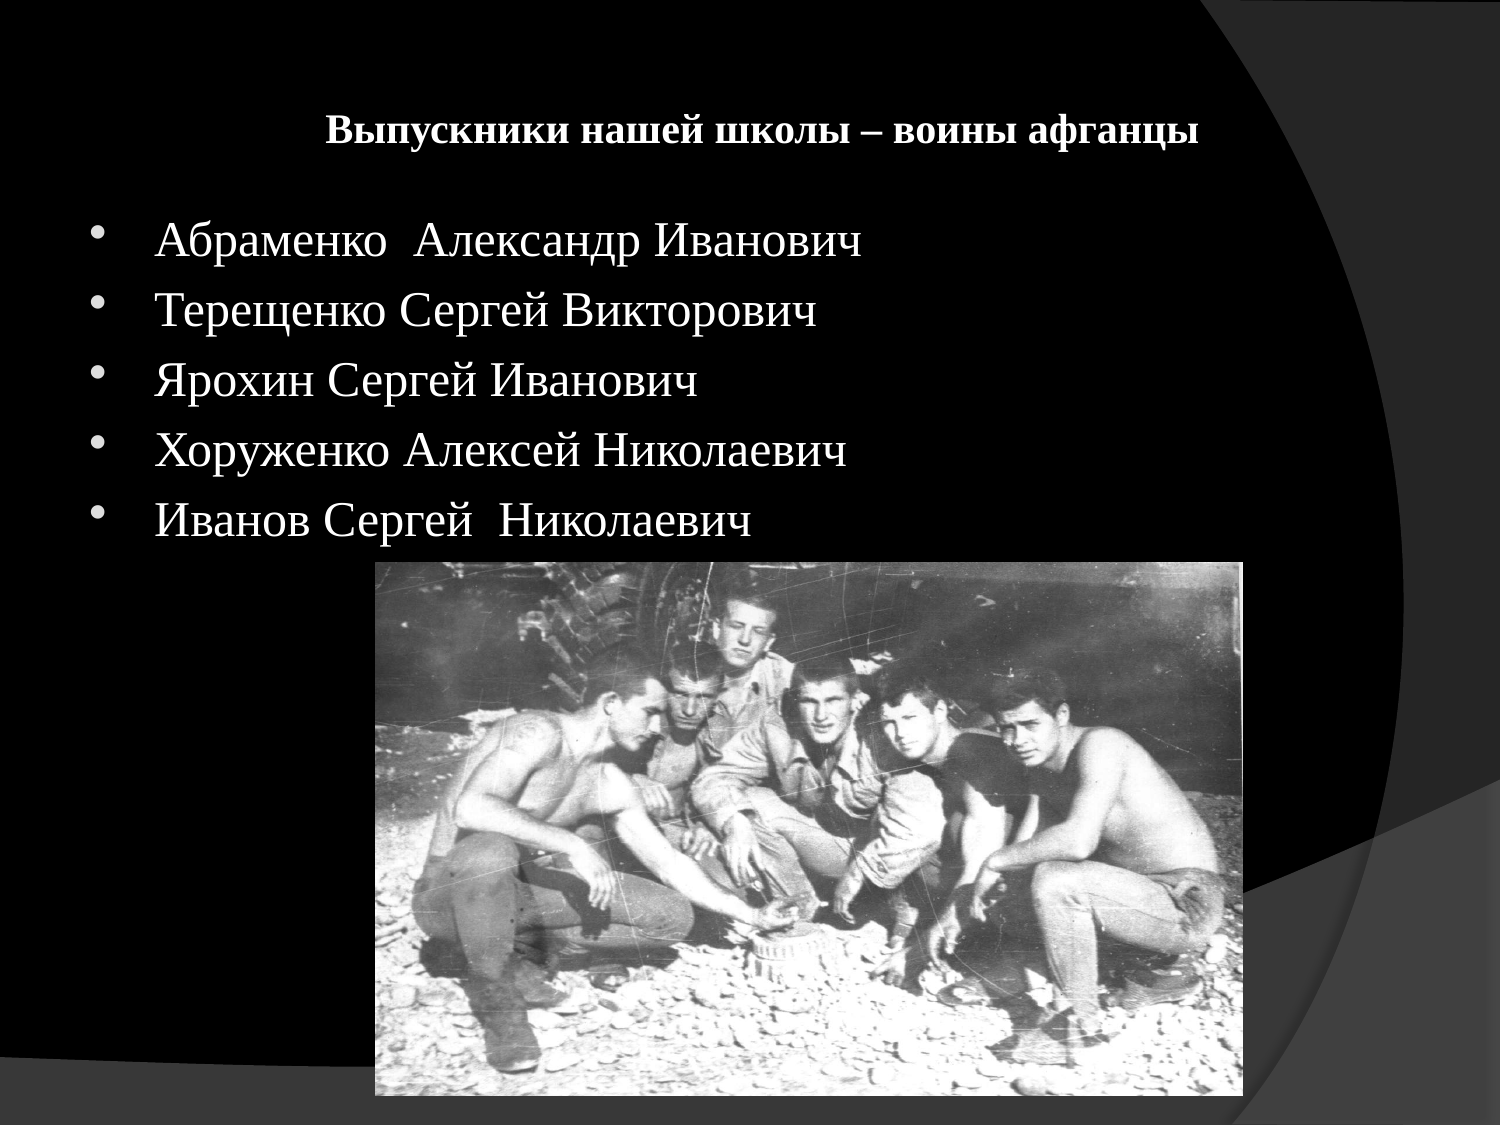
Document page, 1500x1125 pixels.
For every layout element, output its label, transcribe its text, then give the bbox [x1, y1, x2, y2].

title Выпускники нашей школы – воины афганцы [50, 93, 1475, 211]
list Абраменко Александр Иванович Терещенко Сергей Викторович Ярохин Сергей Иванович Хоруженко Алексей Николаевич Иванов Сергей Николаевич [70, 199, 1418, 645]
picture [374, 562, 1243, 1097]
